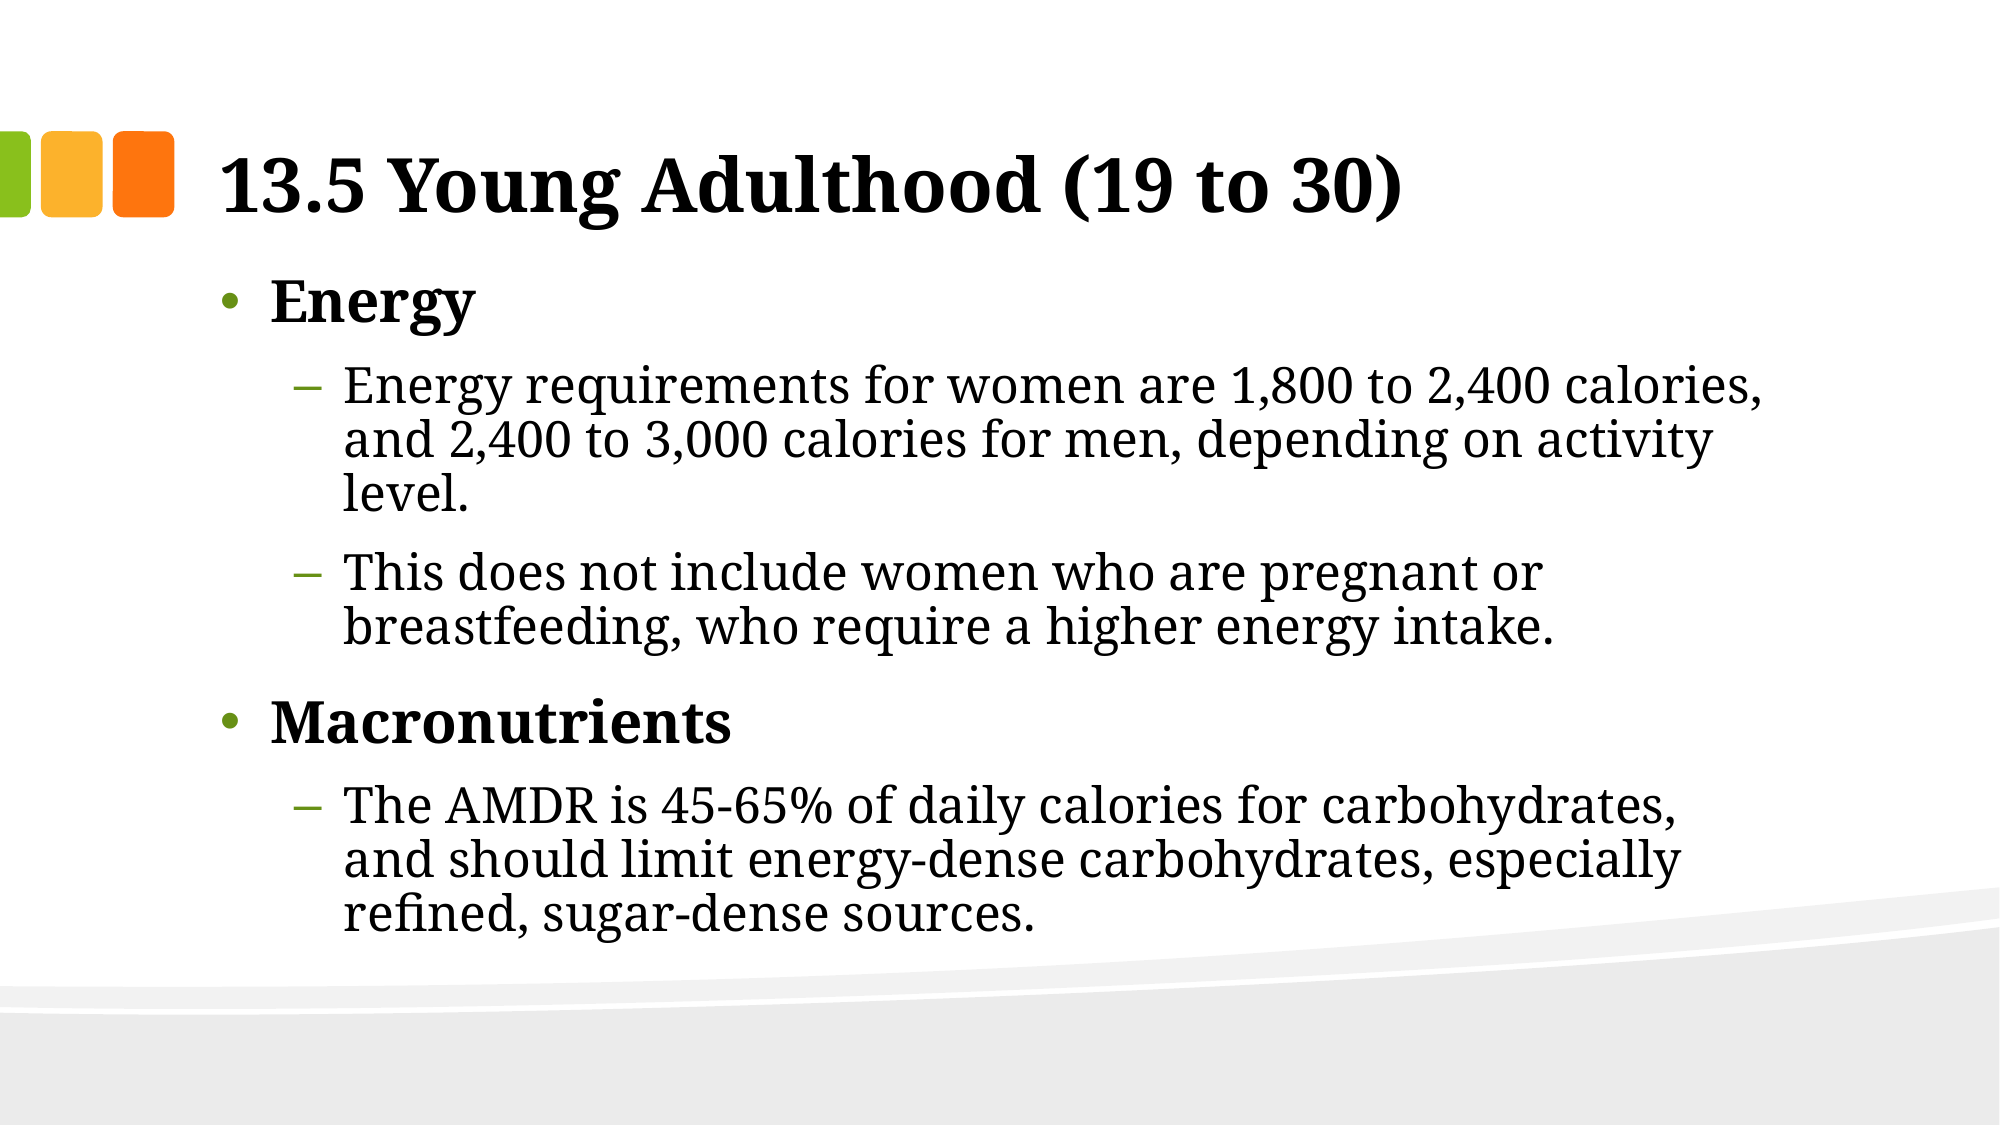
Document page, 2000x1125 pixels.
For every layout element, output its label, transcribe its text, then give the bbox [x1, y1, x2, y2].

list Energy Energy requirements for women are 1,800 to 2,400 calories, and 2,400 to 3,000 calories for men, depending on activity level. This does not include women who are pregnant or breastfeeding, who require a higher energy intake. Macronutrients The AMDR is 45-65% of daily calories for carbohydrates, and should limit energy-dense carbohydrates, especially refined, sugar-dense sources. [199, 262, 1800, 1013]
title 13.5 Young Adulthood (19 to 30) [199, 24, 1800, 238]
